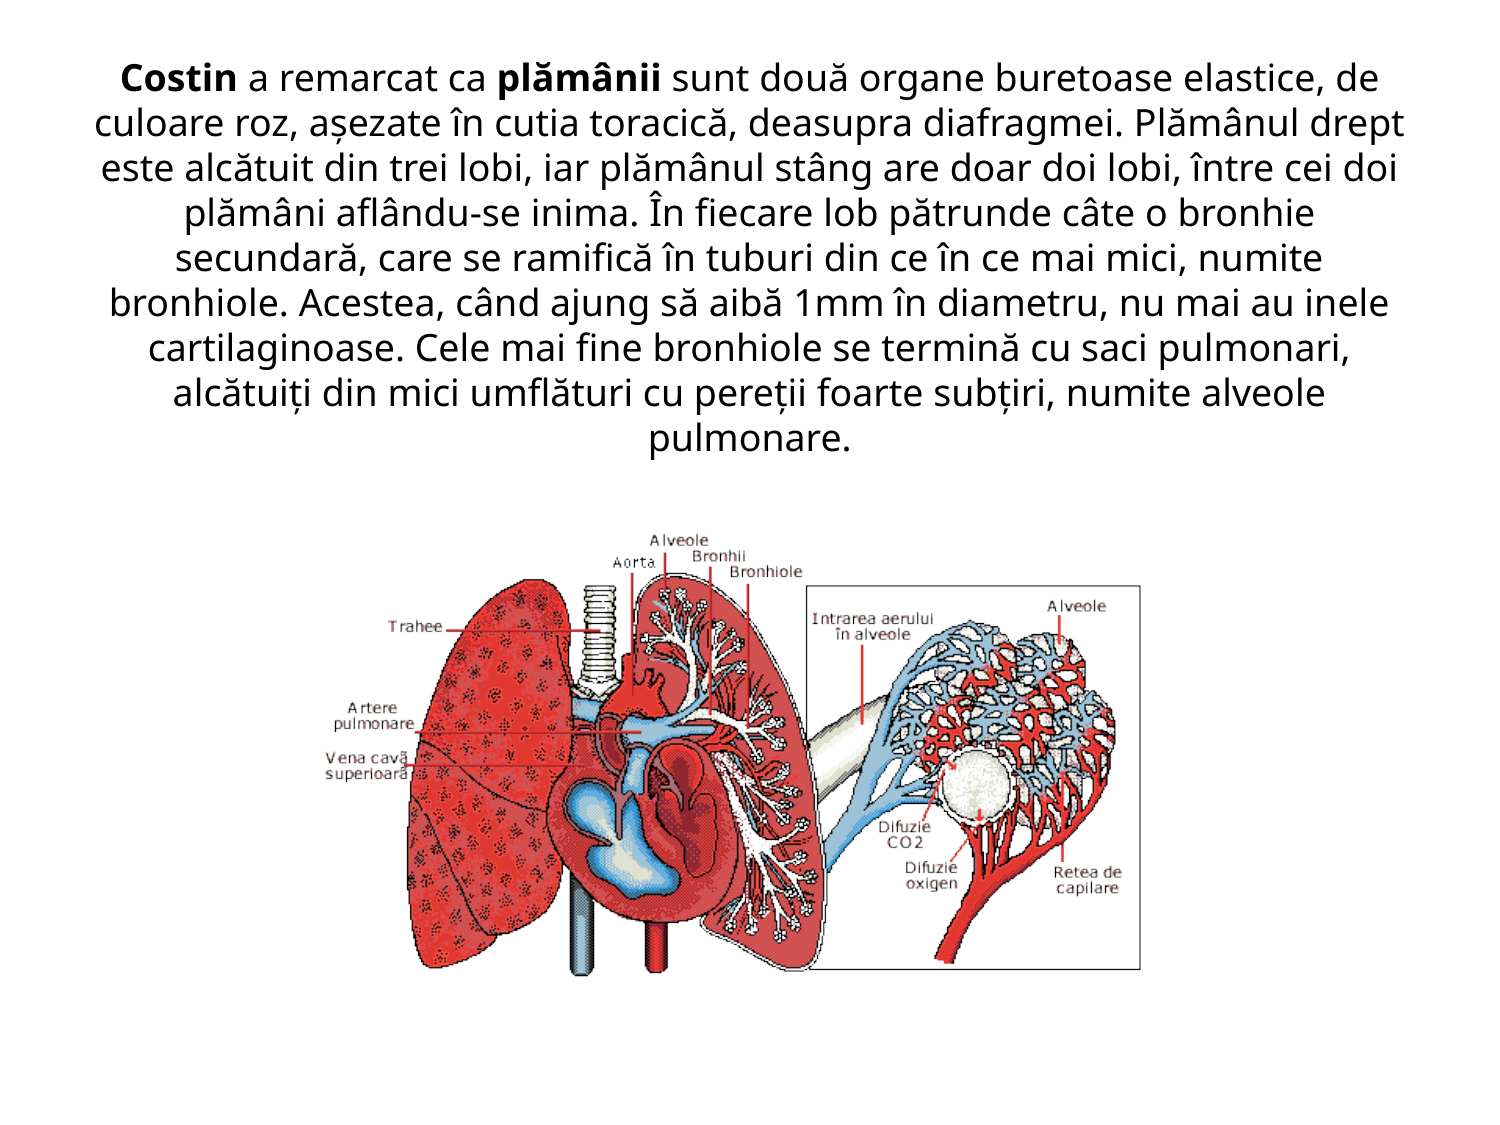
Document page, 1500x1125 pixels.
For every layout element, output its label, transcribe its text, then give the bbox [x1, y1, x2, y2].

picture [324, 515, 1152, 994]
title Costin a remarcat ca plămânii sunt două organe buretoase elastice, de culoare roz, așezate în cutia toracică, deasupra diafragmei. Plămânul drept este alcătuit din trei lobi, iar plămânul stâng are doar doi lobi, între cei doi plămâni aflându-se inima. În fiecare lob pătrunde câte o bronhie secundară, care se ramifică în tuburi din ce în ce mai mici, numite bronhiole. Acestea, când ajung să aibă 1mm în diametru, nu mai au inele cartilaginoase. Cele mai fine bronhiole se termină cu saci pulmonari, alcătuiți din mici umflături cu pereții foarte subțiri, numite alveole pulmonare. [74, 44, 1426, 469]
